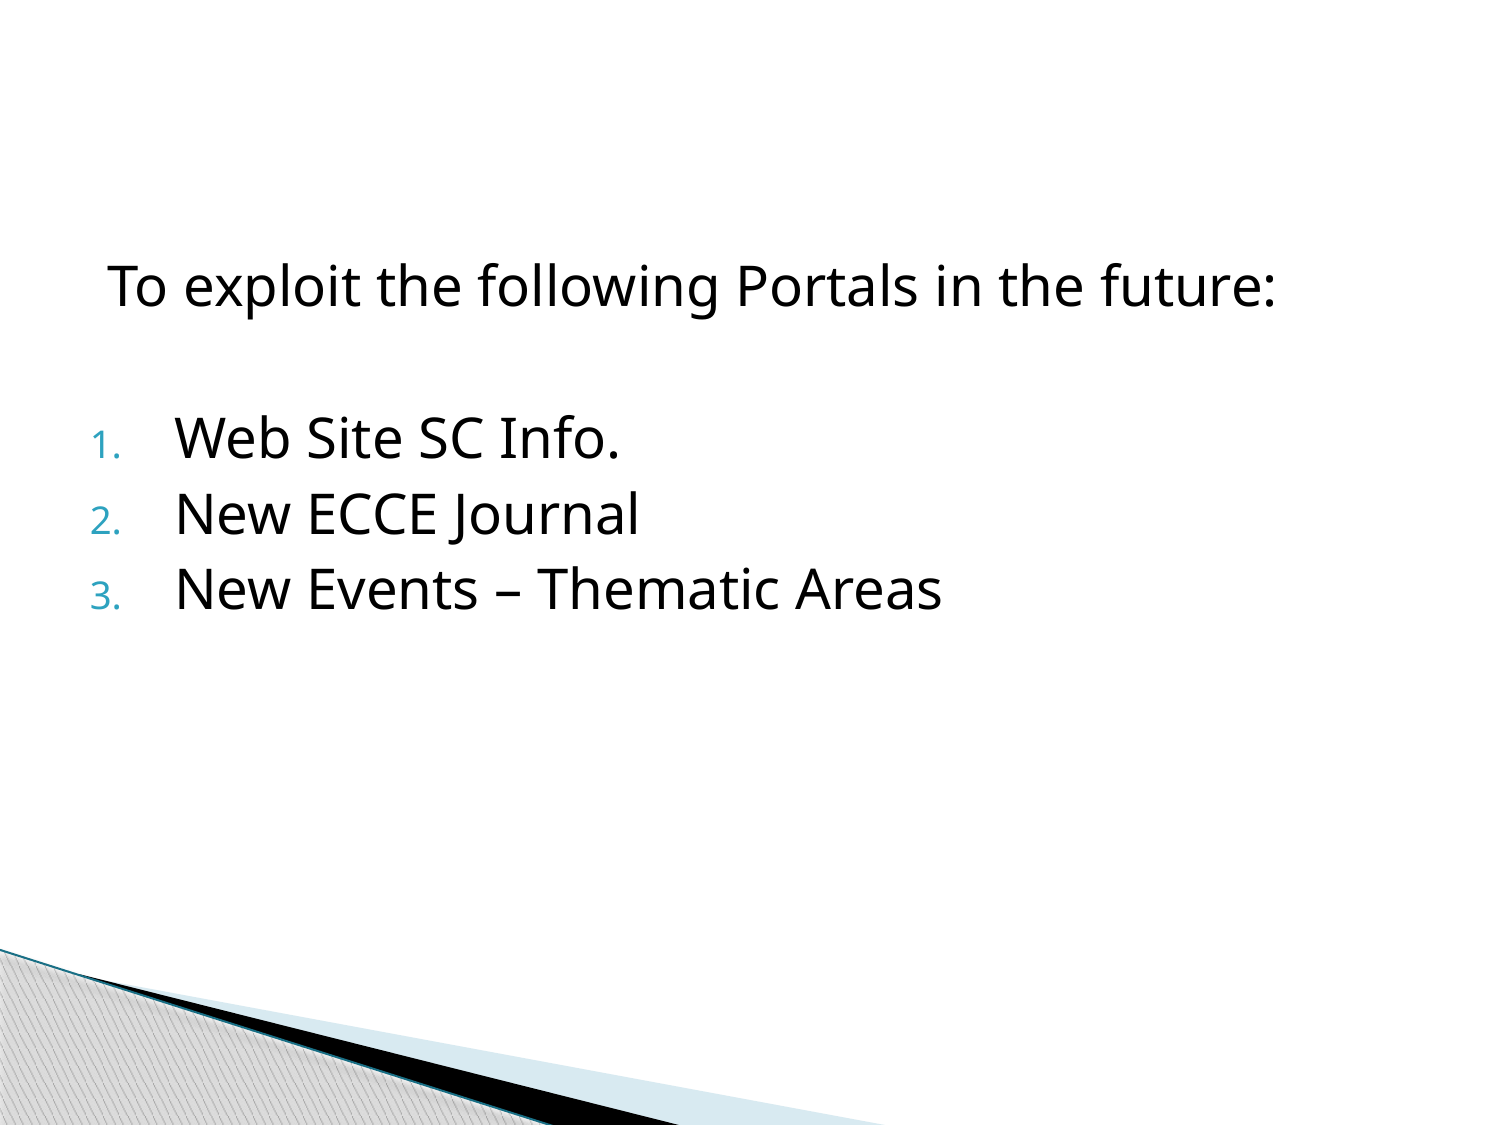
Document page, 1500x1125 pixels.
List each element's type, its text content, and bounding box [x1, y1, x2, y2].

list To exploit the following Portals in the future: Web Site SC Info. New ECCE Journal New Events – Thematic Areas [75, 243, 1425, 986]
